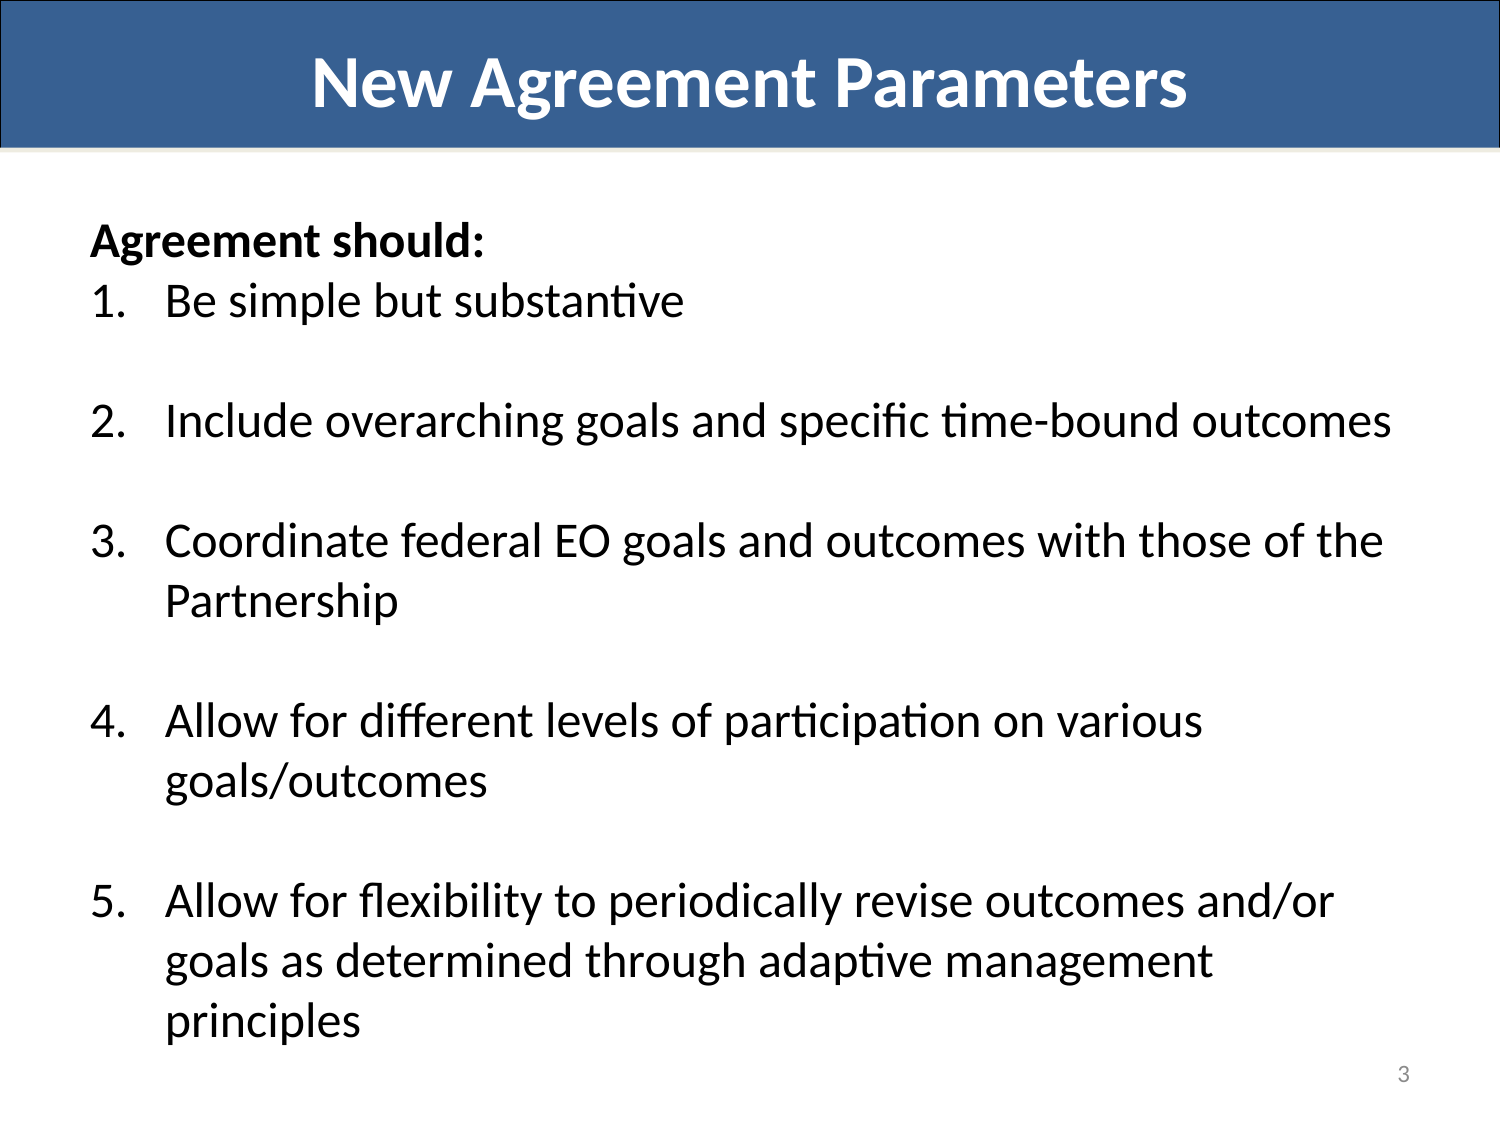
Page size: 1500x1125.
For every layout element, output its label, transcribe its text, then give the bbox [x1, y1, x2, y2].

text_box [0, 0, 1500, 151]
text_box Agreement should: Be simple but substantive Include overarching goals and specific time-bound outcomes Coordinate federal EO goals and outcomes with those of the Partnership Allow for different levels of participation on various goals/outcomes Allow for flexibility to periodically revise outcomes and/or goals as determined through adaptive management principles [74, 200, 1425, 1000]
slide_number 3 [1074, 1042, 1425, 1103]
